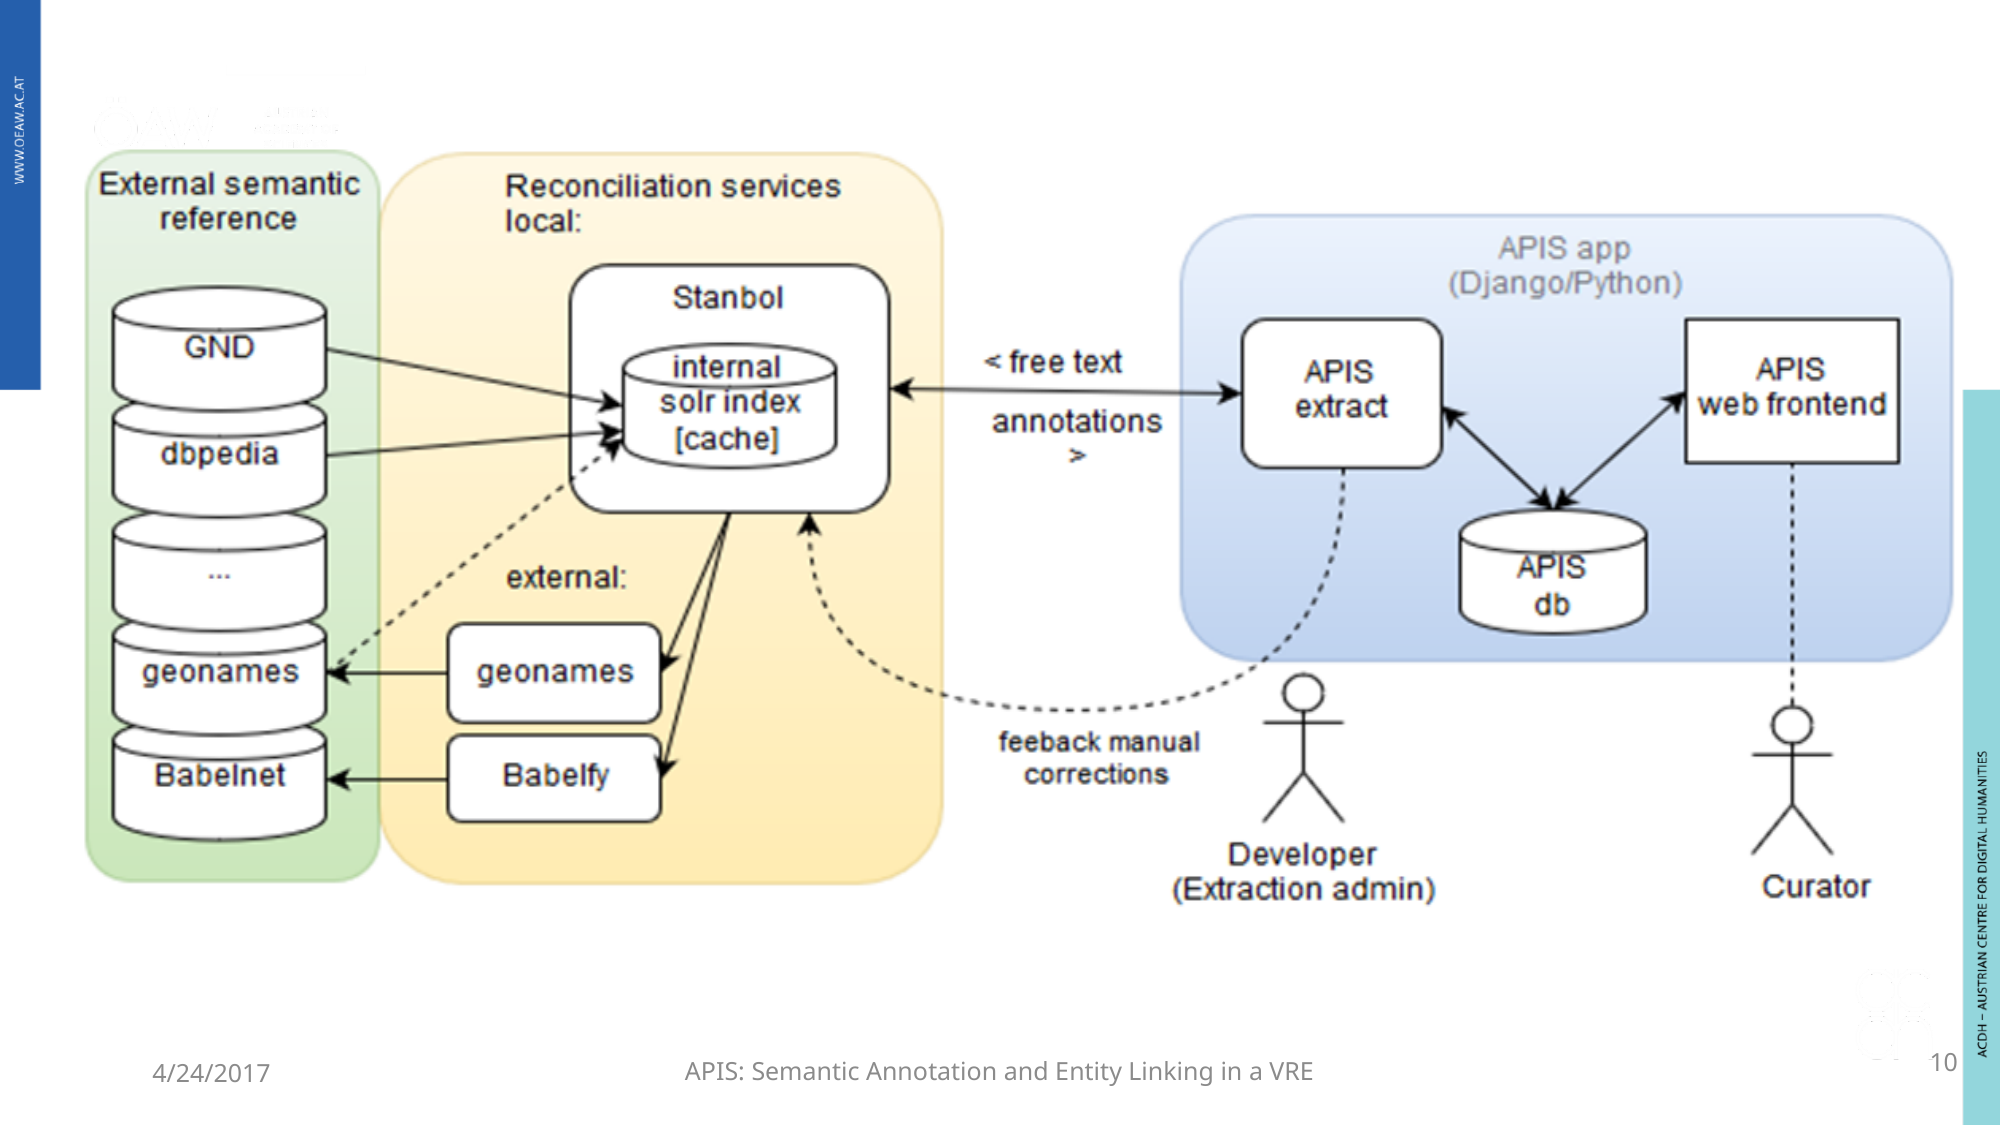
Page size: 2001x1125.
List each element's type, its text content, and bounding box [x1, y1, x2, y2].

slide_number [137, 1042, 588, 1103]
slide_number 10 [1853, 1019, 1974, 1106]
picture [0, 0, 2000, 1125]
footer APIS: Semantic Annotation and Entity Linking in a VRE [662, 1042, 1338, 1103]
